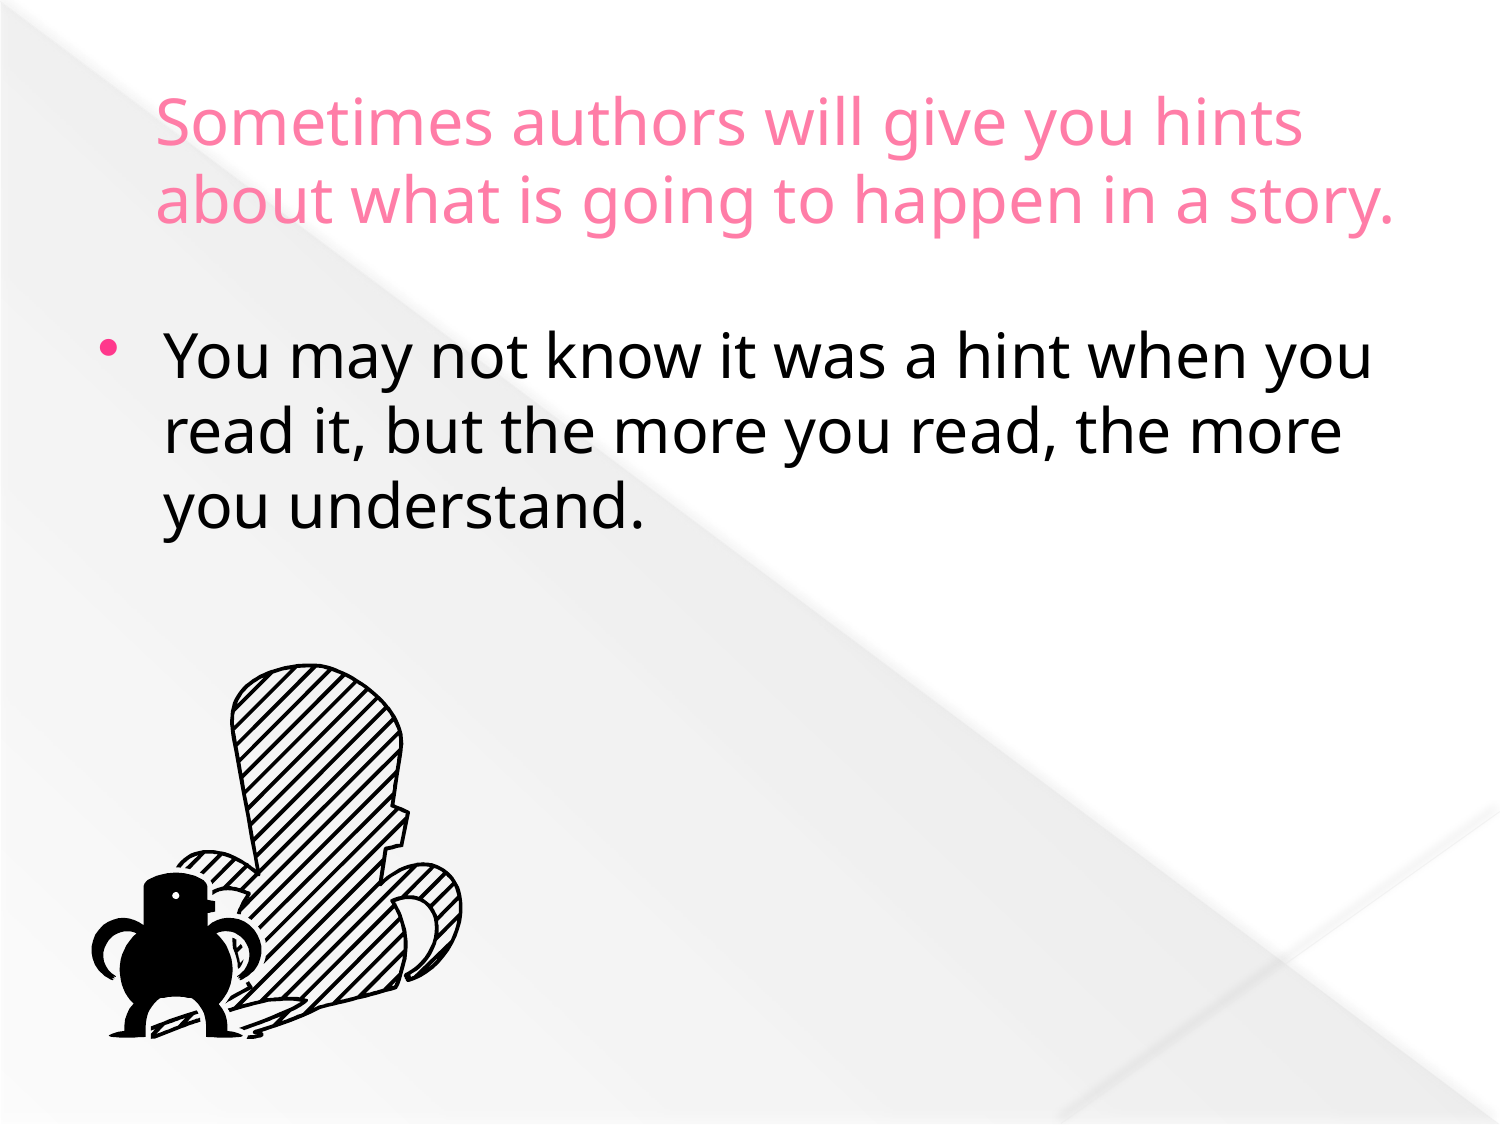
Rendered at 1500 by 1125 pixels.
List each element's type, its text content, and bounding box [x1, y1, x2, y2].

title Sometimes authors will give you hints about what is going to happen in a story. [75, 43, 1425, 274]
list You may not know it was a hint when you read it, but the more you read, the more you understand. [75, 308, 1425, 1059]
picture [87, 662, 463, 1040]
